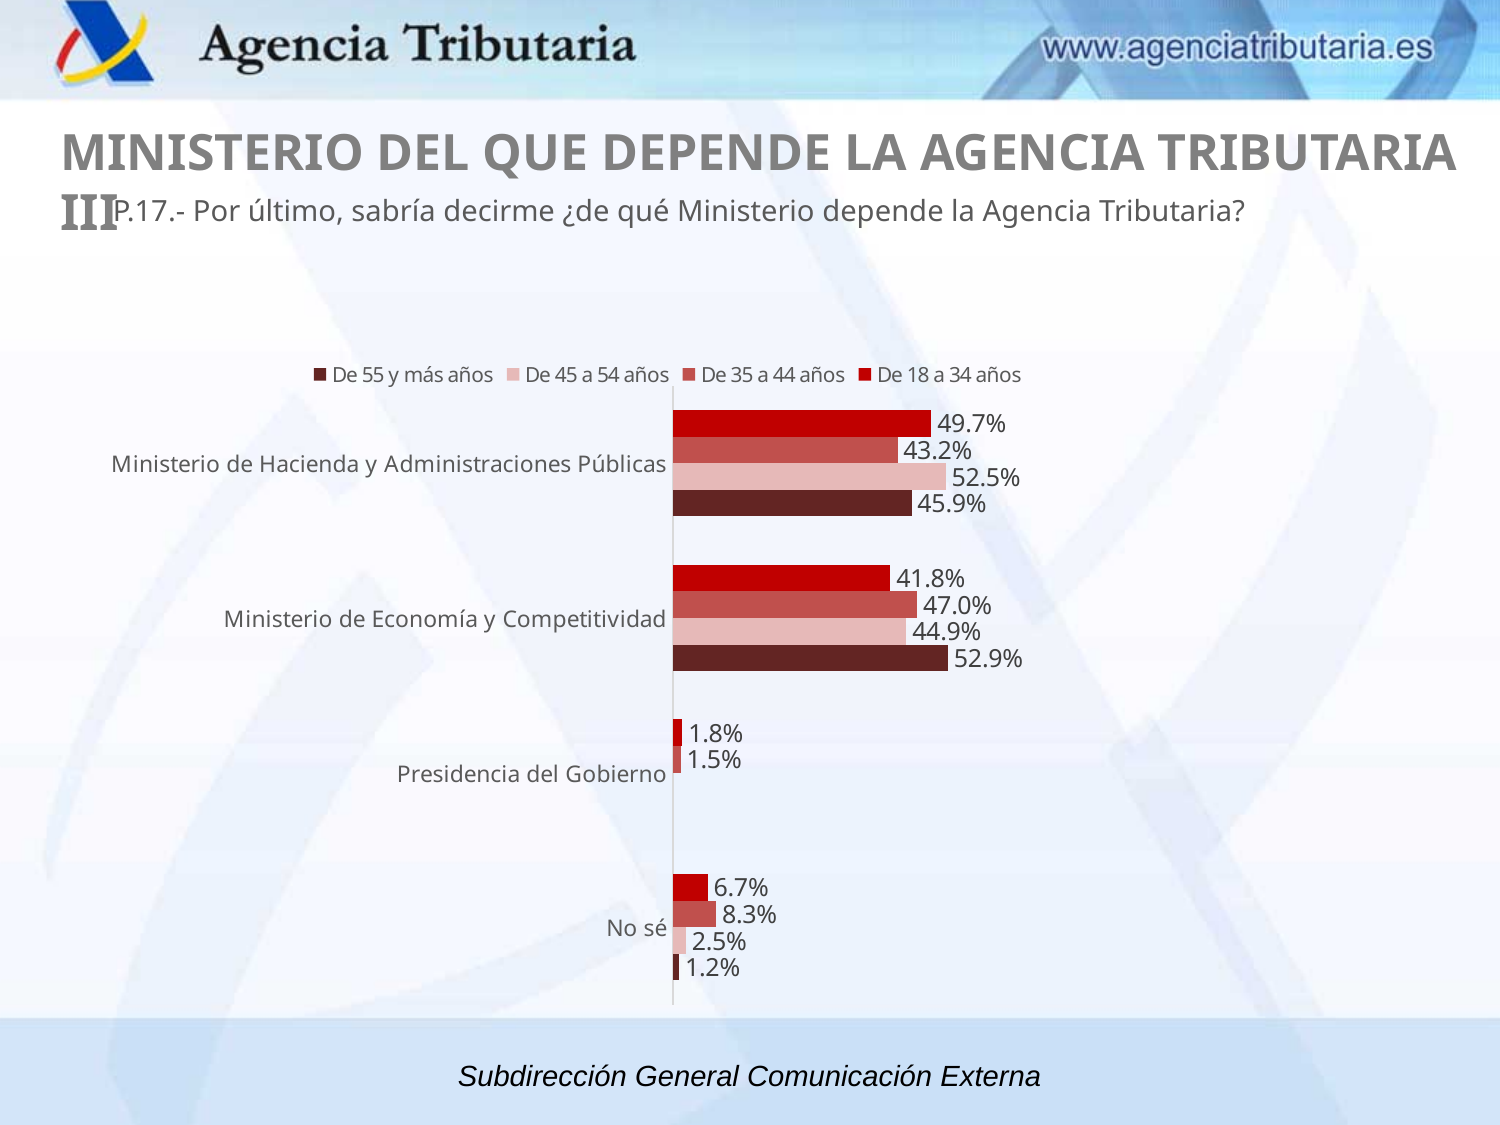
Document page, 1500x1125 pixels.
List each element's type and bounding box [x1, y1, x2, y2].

picture [0, 0, 1500, 1125]
chart [76, 343, 1259, 1036]
